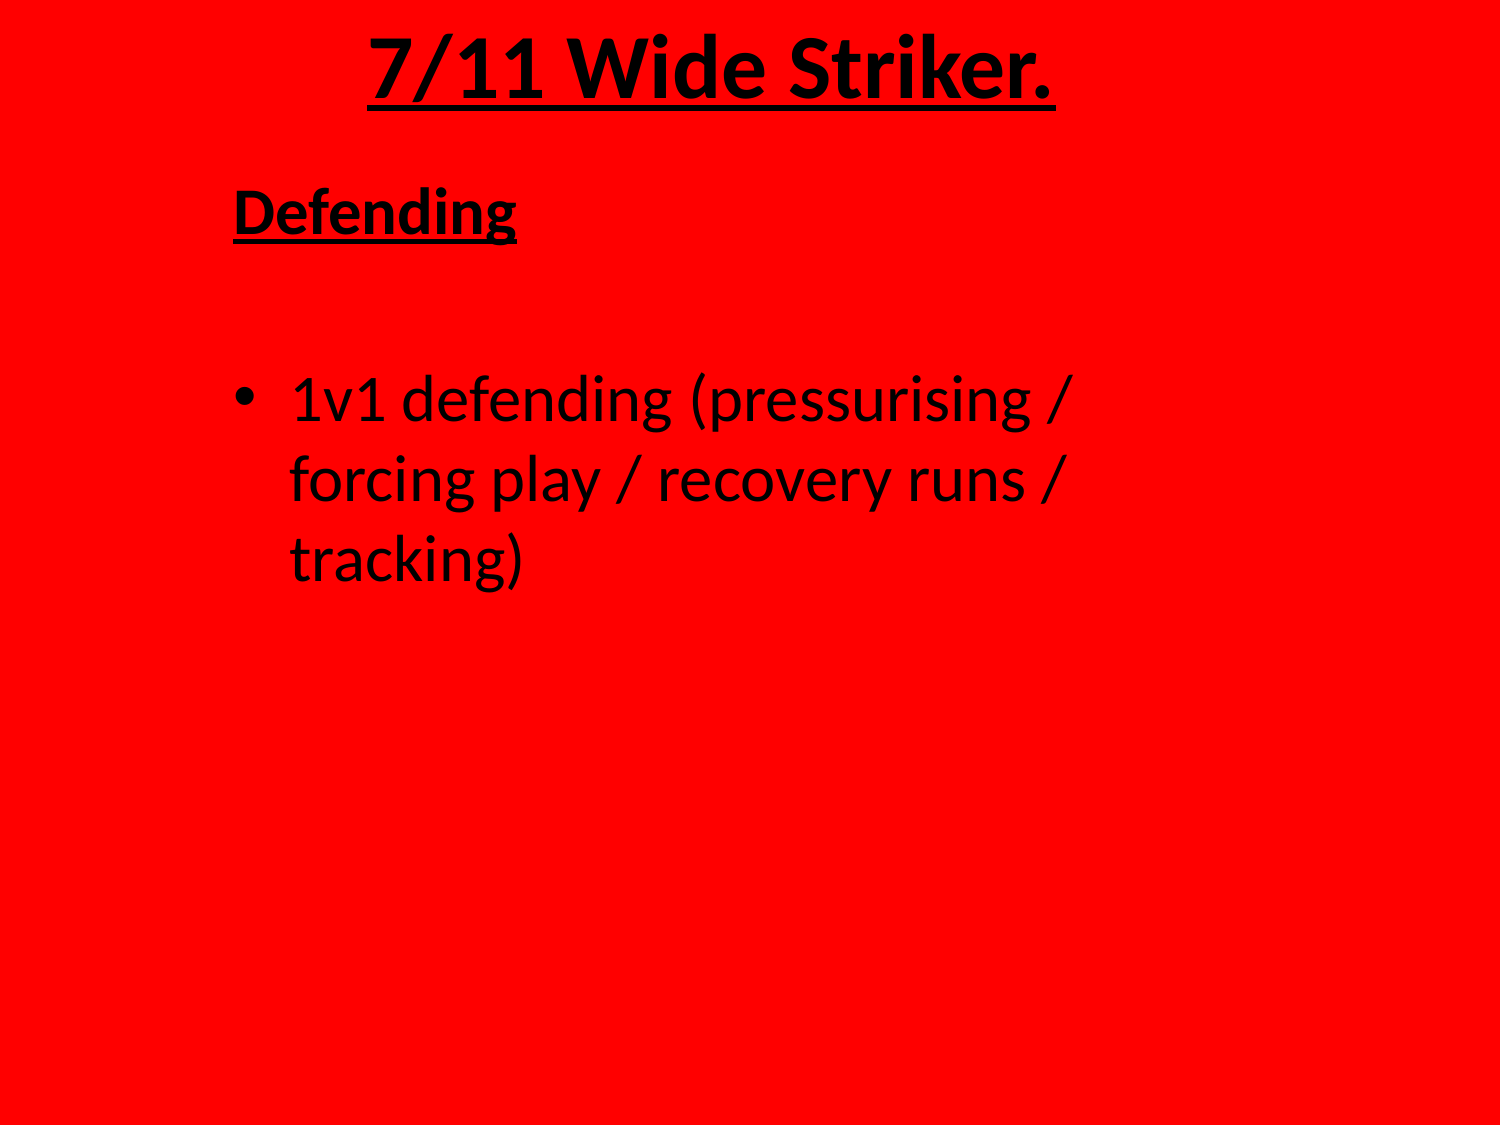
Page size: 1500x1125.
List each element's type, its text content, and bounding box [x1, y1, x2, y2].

text_box Defending 1v1 defending (pressurising / forcing play / recovery runs / tracking) [218, 160, 1181, 886]
text_box 7/11 Wide Striker. [230, 0, 1193, 188]
